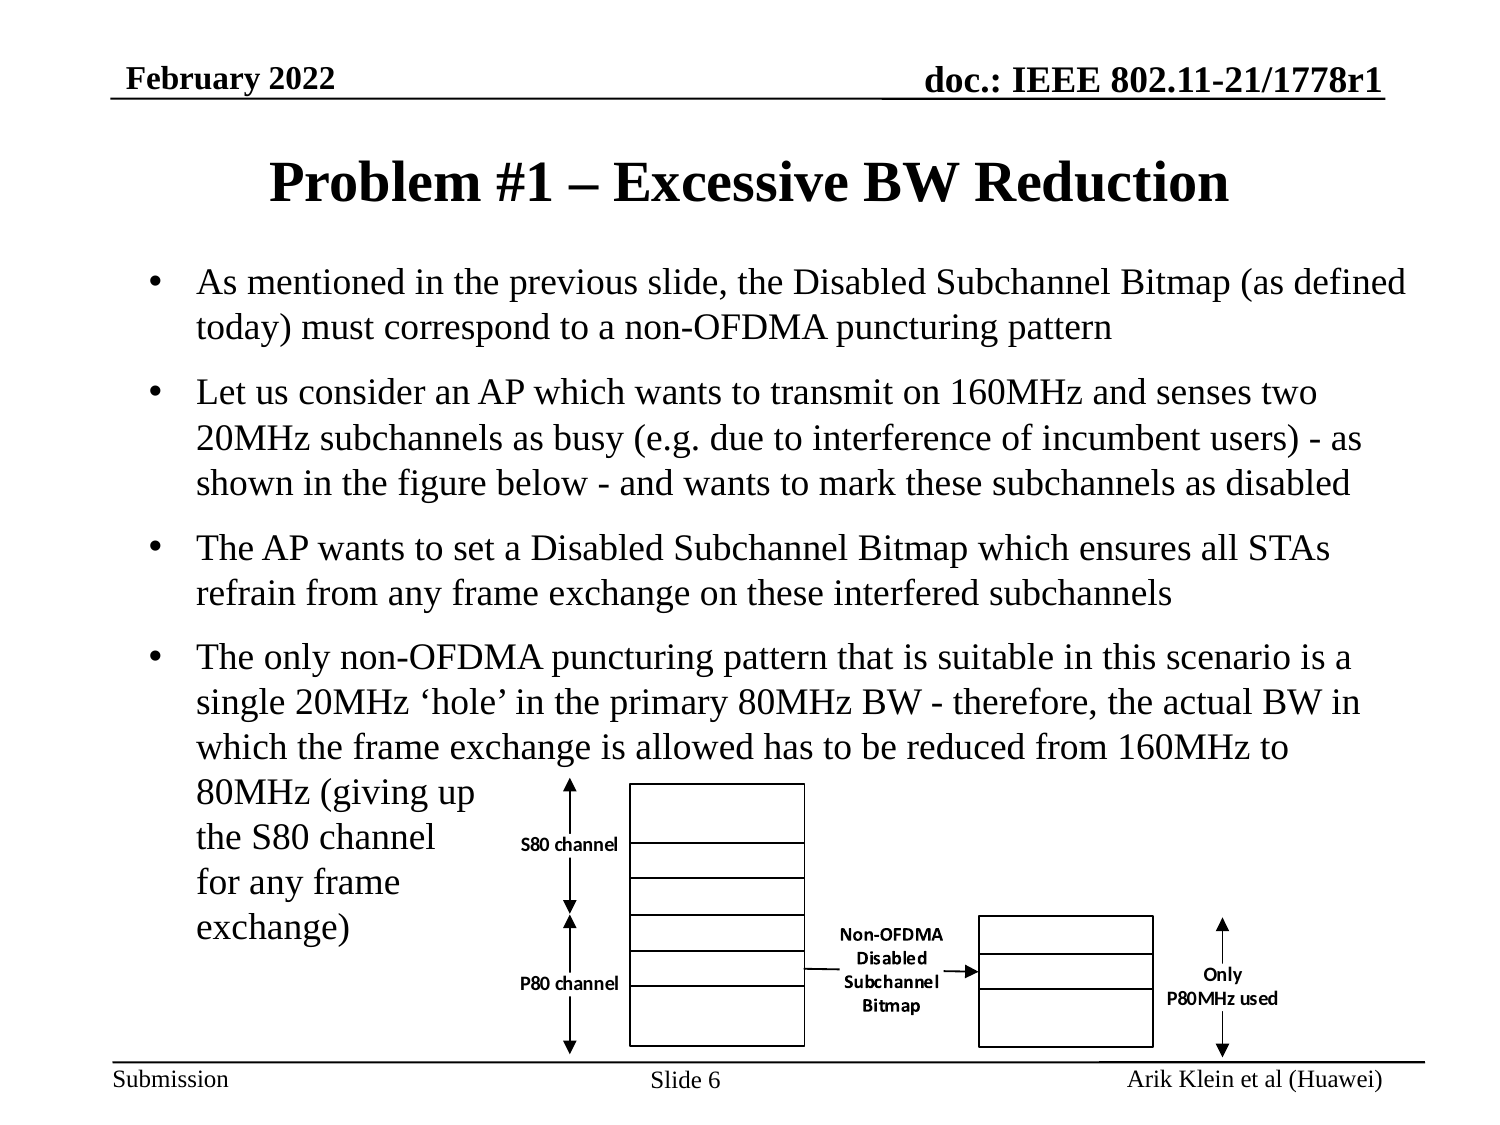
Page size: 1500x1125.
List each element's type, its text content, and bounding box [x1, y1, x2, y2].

picture [507, 774, 1288, 1059]
list As mentioned in the previous slide, the Disabled Subchannel Bitmap (as defined today) must correspond to a non-OFDMA puncturing pattern Let us consider an AP which wants to transmit on 160MHz and senses two 20MHz subchannels as busy (e.g. due to interference of incumbent users) - as shown in the figure below - and wants to mark these subchannels as disabled The AP wants to set a Disabled Subchannel Bitmap which ensures all STAs refrain from any frame exchange on these interfered subchannels The only non-OFDMA puncturing pattern that is suitable in this scenario is a single 20MHz ‘hole’ in the primary 80MHz BW - therefore, the actual BW in which the frame exchange is allowed has to be reduced from 160MHz to 80MHz (giving up the S80 channel for any frame exchange) [124, 249, 1426, 988]
title Problem #1 – Excessive BW Reduction [112, 133, 1388, 222]
